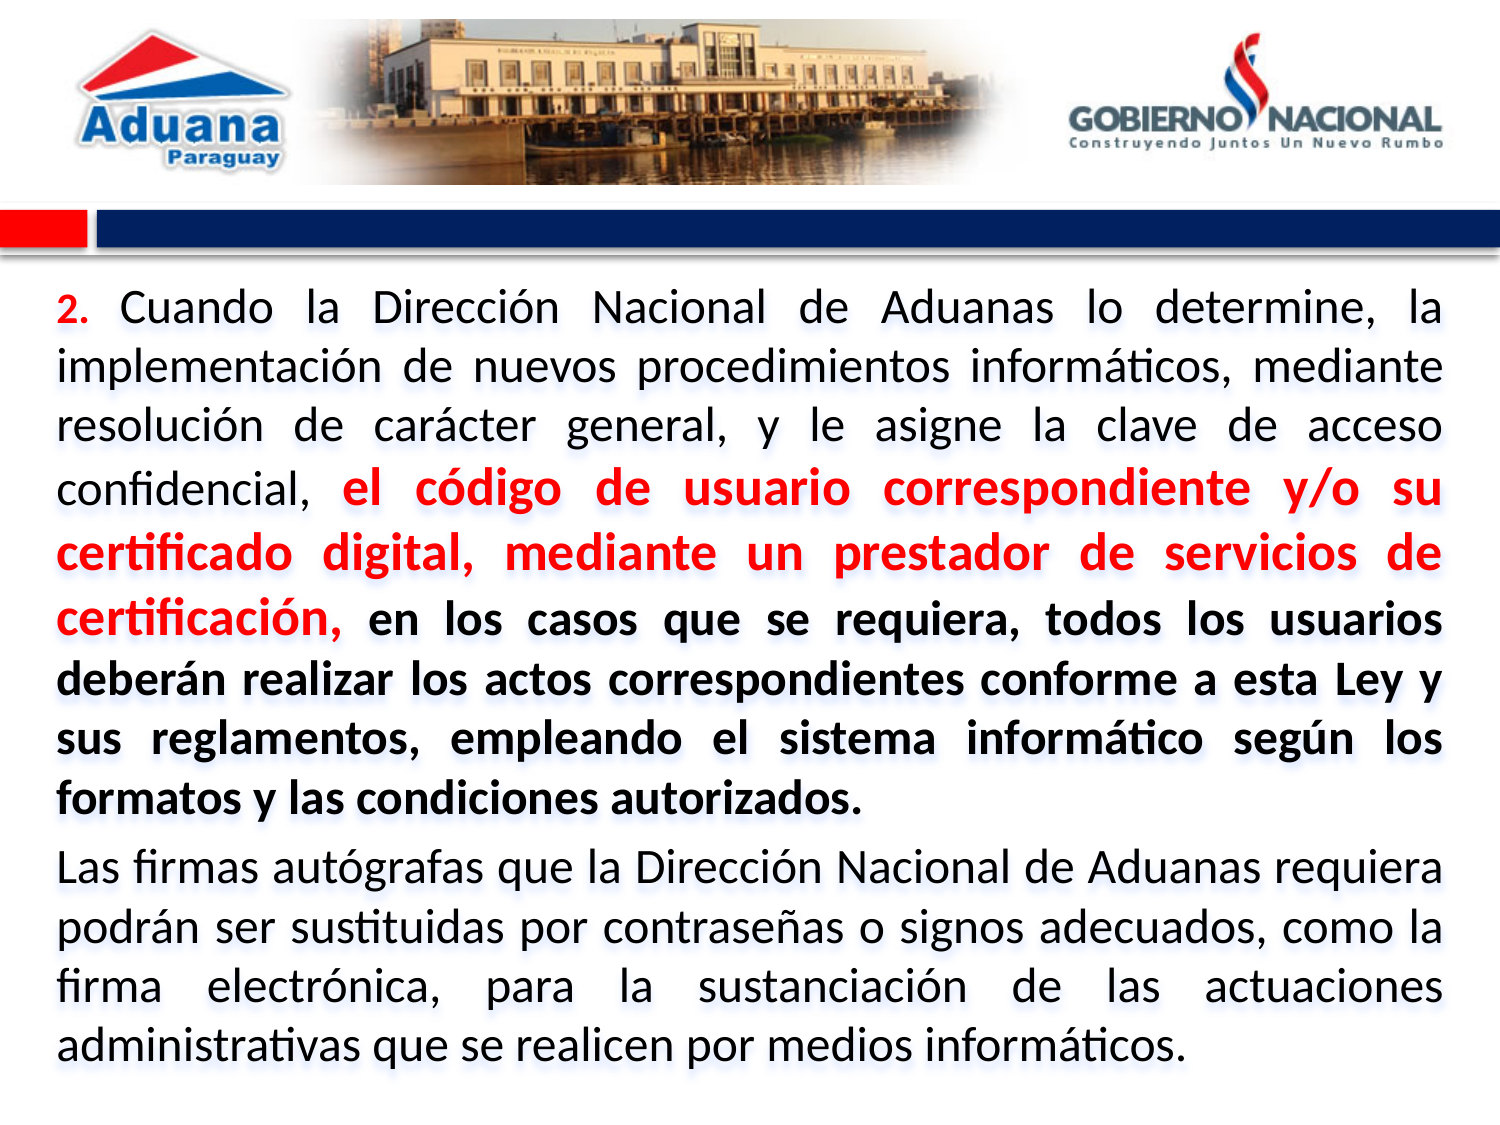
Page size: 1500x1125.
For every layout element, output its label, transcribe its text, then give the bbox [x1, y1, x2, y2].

picture [52, 18, 1460, 185]
list 2. Cuando la Dirección Nacional de Aduanas lo determine, la implementación de nuevos procedimientos informáticos, mediante resolución de carácter general, y le asigne la clave de acceso confidencial, el código de usuario correspondiente y/o su certificado digital, mediante un prestador de servicios de certificación, en los casos que se requiera, todos los usuarios deberán realizar los actos correspondientes conforme a esta Ley y sus reglamentos, empleando el sistema informático según los formatos y las condiciones autorizados. Las firmas autógrafas que la Dirección Nacional de Aduanas requiera podrán ser sustituidas por contraseñas o signos adecuados, como la firma electrónica, para la sustanciación de las actuaciones administrativas que se realicen por medios informáticos. [41, 77, 1459, 1083]
